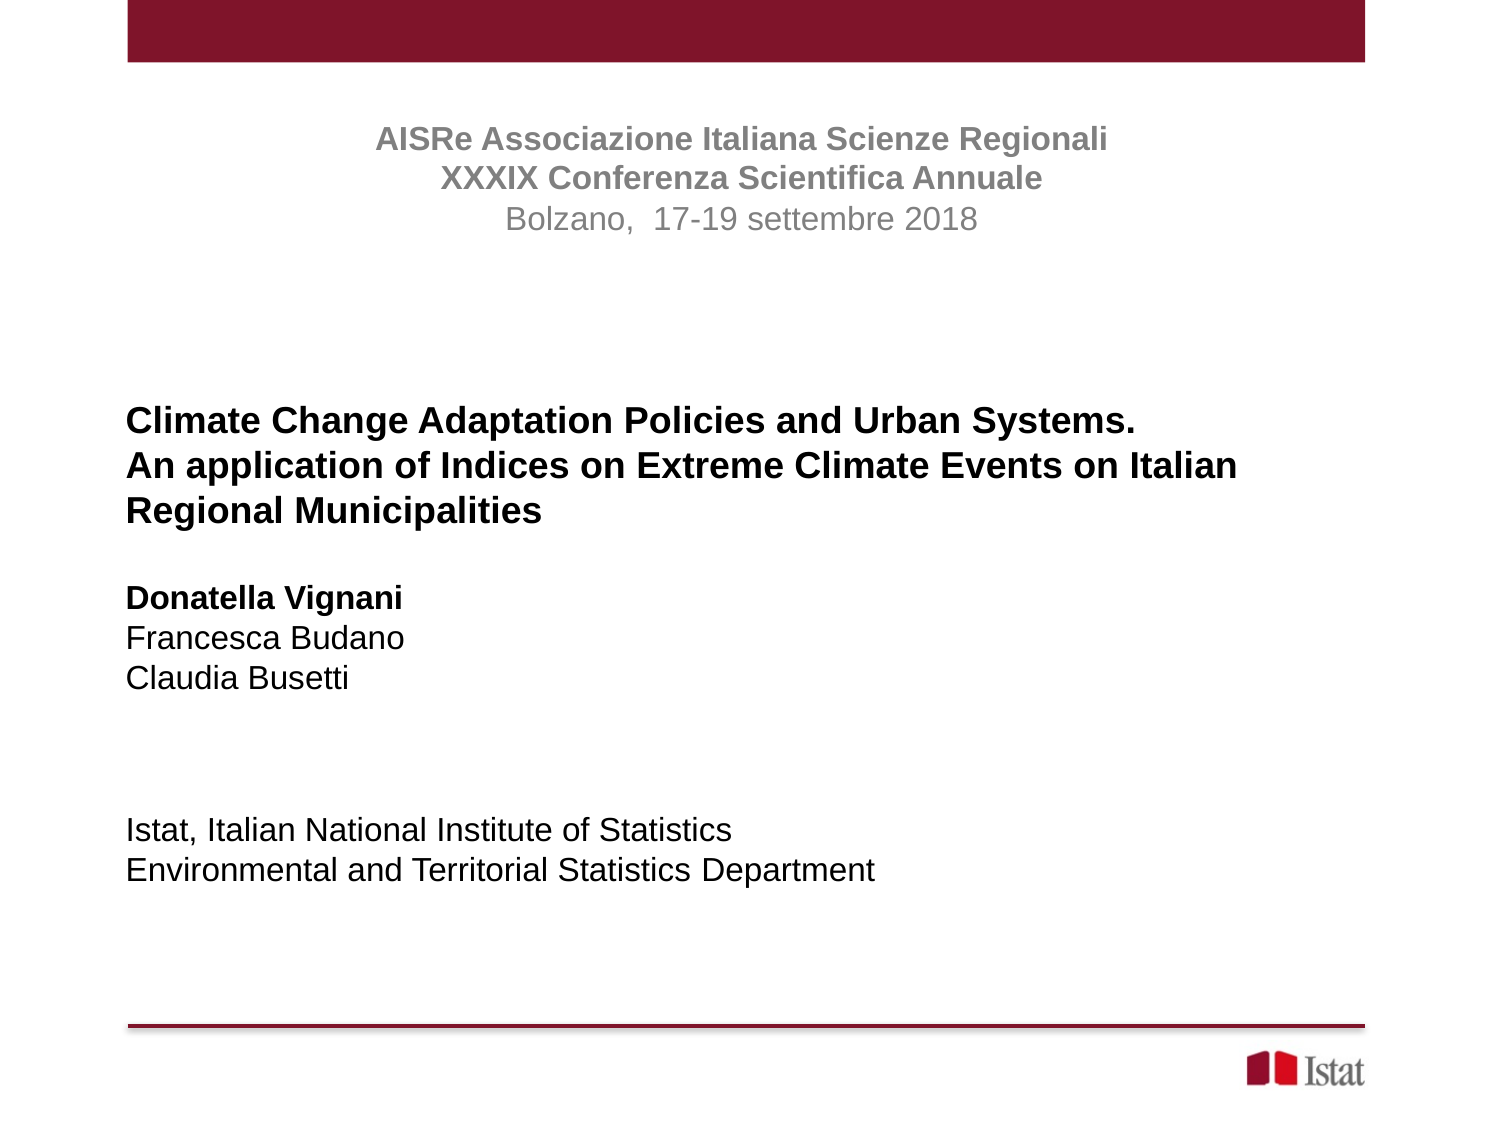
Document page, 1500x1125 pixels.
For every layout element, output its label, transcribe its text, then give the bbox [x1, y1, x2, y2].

text_box AISRe Associazione Italiana Scienze Regionali XXXIX Conferenza Scientifica Annuale Bolzano, 17-19 settembre 2018 Climate Change Adaptation Policies and Urban Systems. An application of Indices on Extreme Climate Events on Italian Regional Municipalities Donatella Vignani Francesca Budano Claudia Busetti Istat, Italian National Institute of Statistics Environmental and Territorial Statistics Department [110, 109, 1374, 931]
picture [1239, 1040, 1373, 1097]
